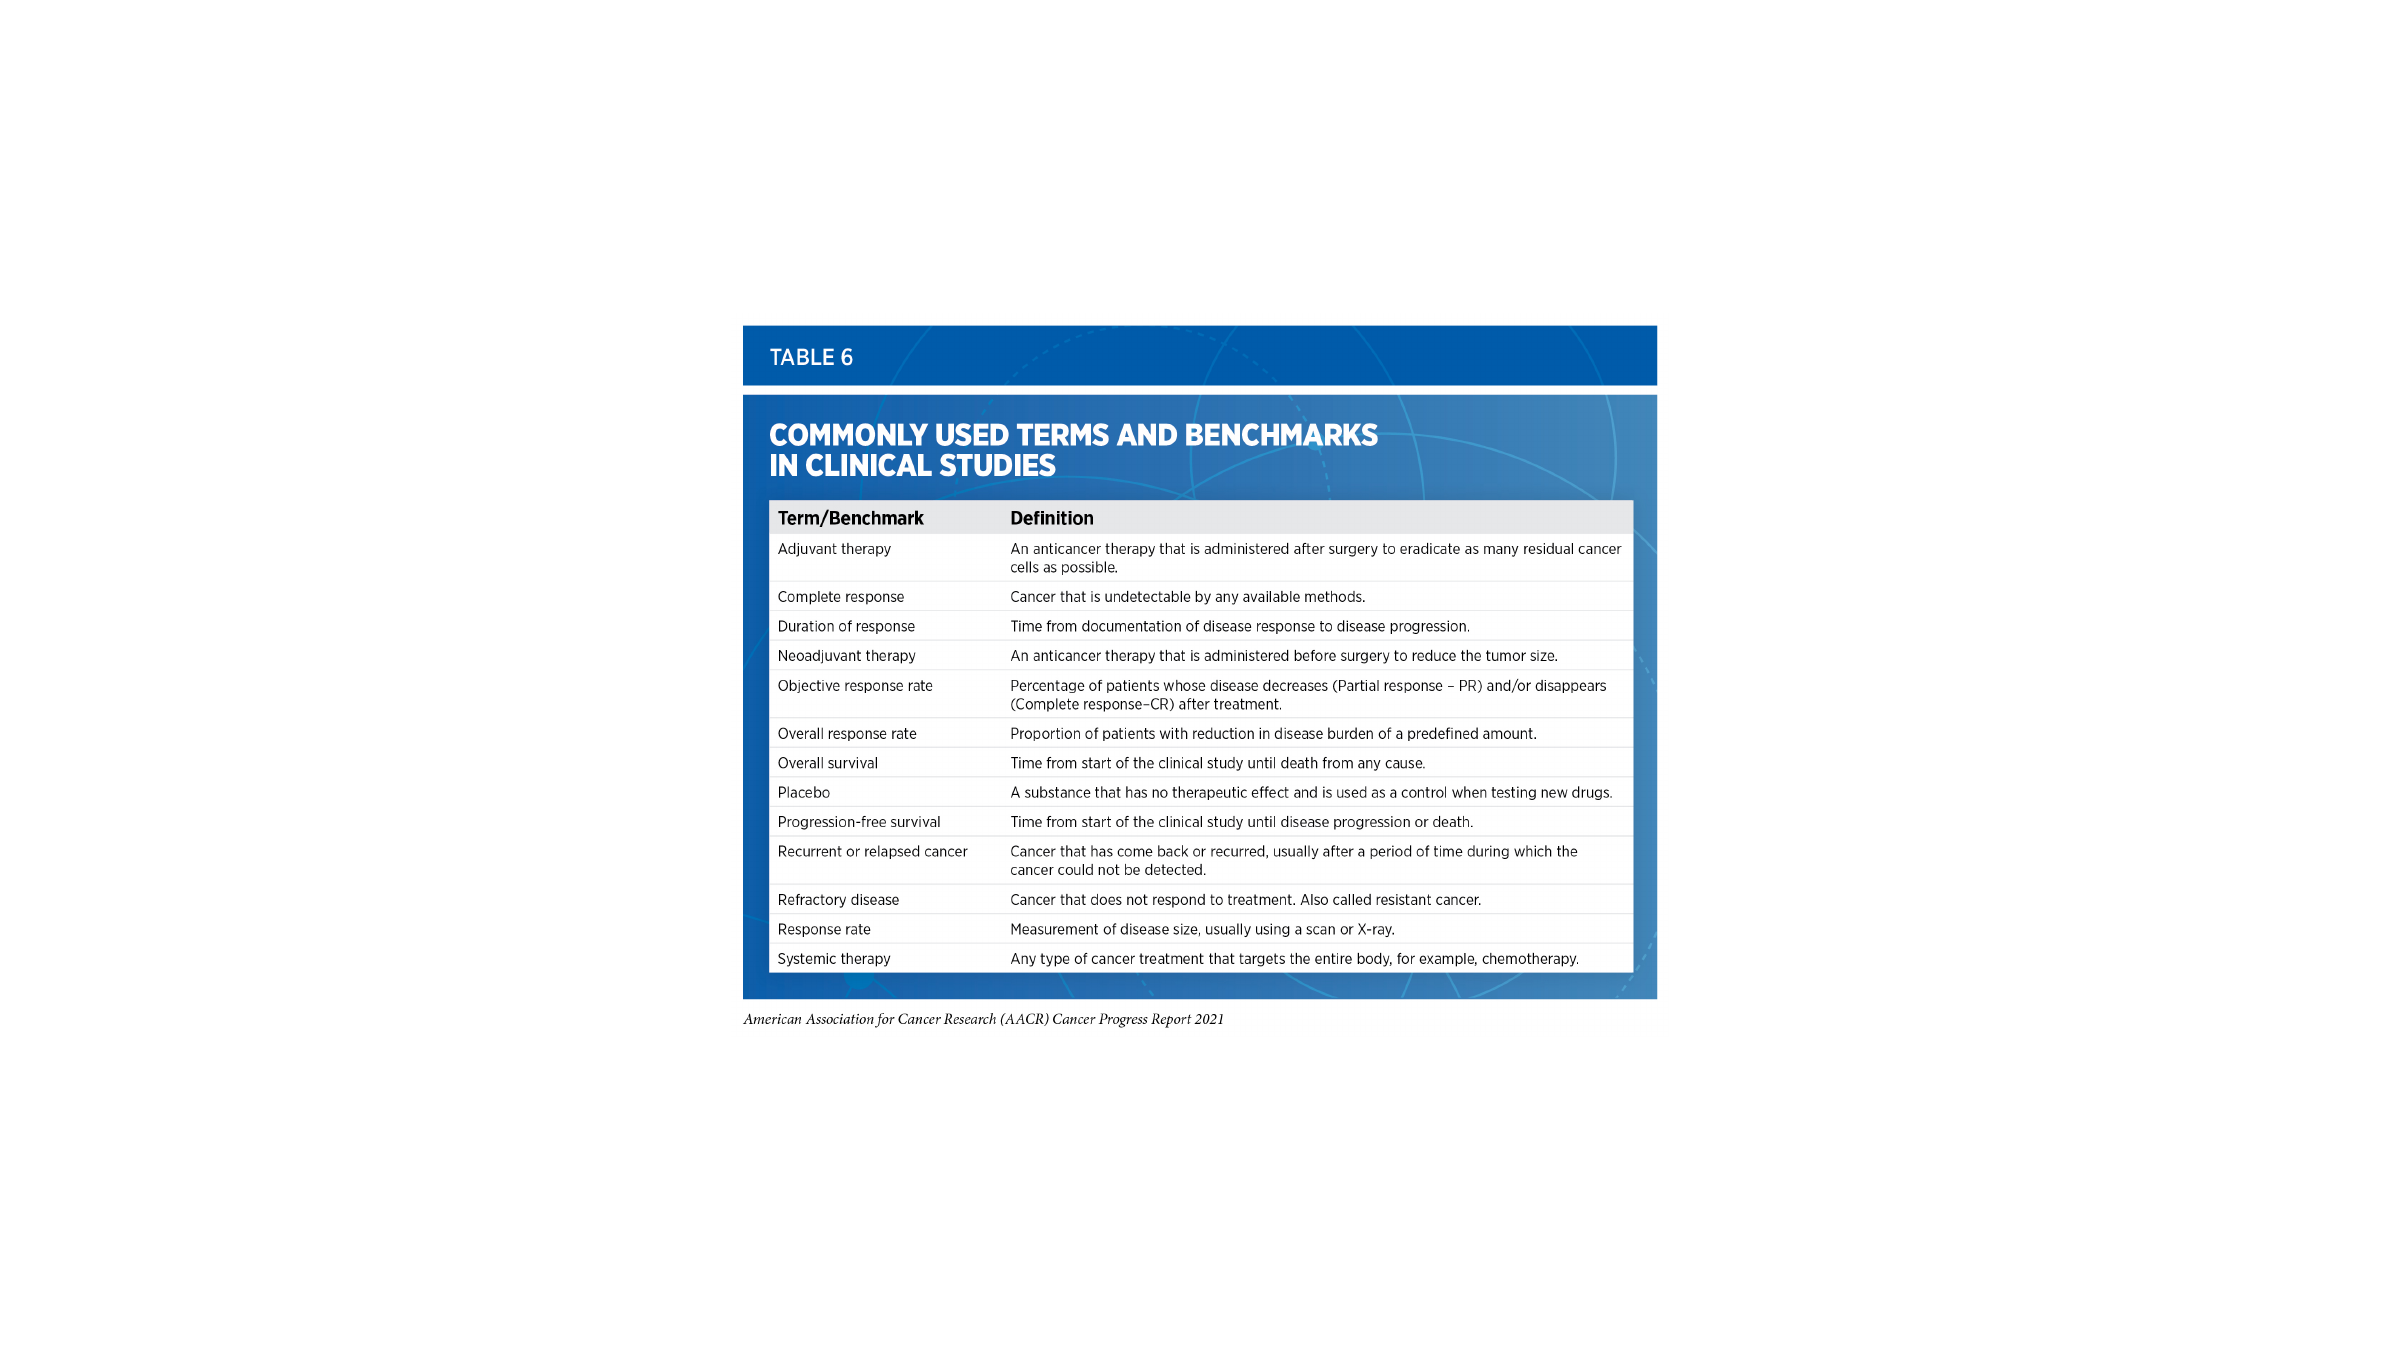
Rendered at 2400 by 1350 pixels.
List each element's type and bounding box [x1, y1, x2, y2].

picture [731, 313, 1669, 1037]
